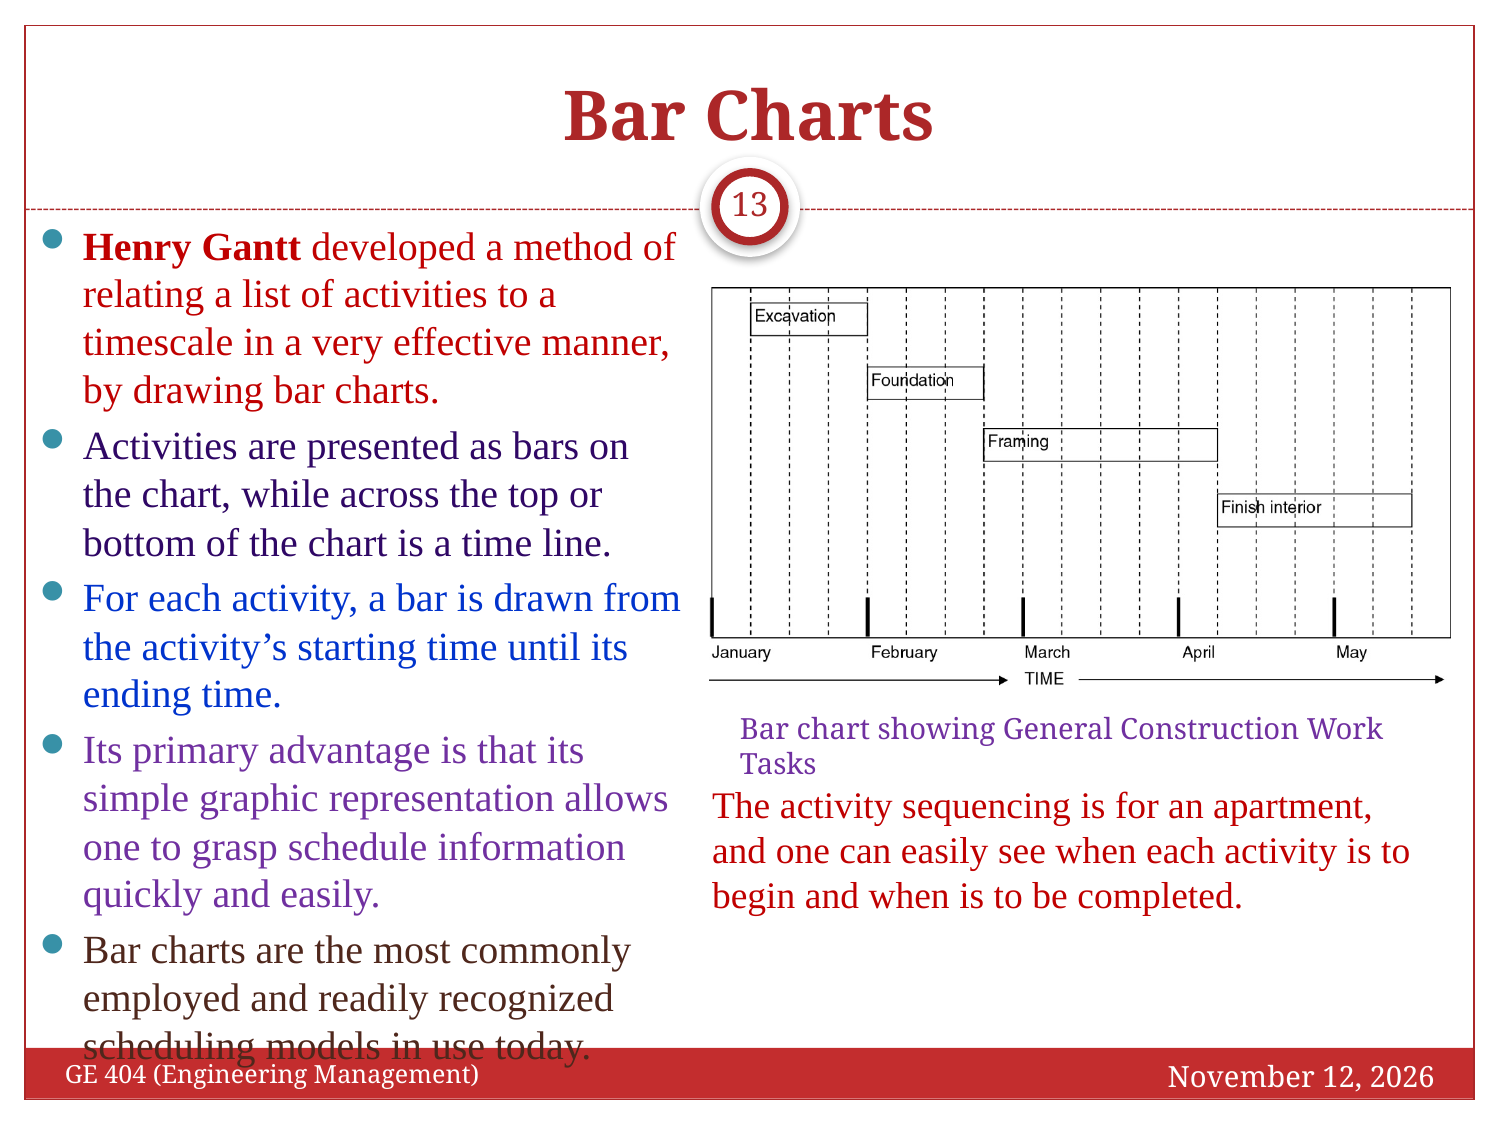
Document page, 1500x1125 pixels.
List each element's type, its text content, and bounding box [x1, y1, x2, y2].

text_box The activity sequencing is for an apartment, and one can easily see when each activity is to begin and when is to be completed. [697, 773, 1448, 924]
footer GE 404 (Engineering Management) [50, 1081, 638, 1112]
slide_number 13 [712, 169, 788, 243]
list Henry Gantt developed a method of relating a list of activities to a timescale in a very effective manner, by drawing bar charts. Activities are presented as bars on the chart, while across the top or bottom of the chart is a time line. For each activity, a bar is drawn from the activity’s starting time until its ending time. Its primary advantage is that its simple graphic representation allows one to grasp schedule information quickly and easily. Bar charts are the most commonly employed and readily recognized scheduling models in use today. [24, 212, 698, 1081]
picture [709, 287, 1451, 689]
text_box Bar chart showing General Construction Work Tasks [724, 703, 1475, 788]
title Bar Charts [49, 37, 1450, 162]
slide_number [950, 1050, 1450, 1111]
